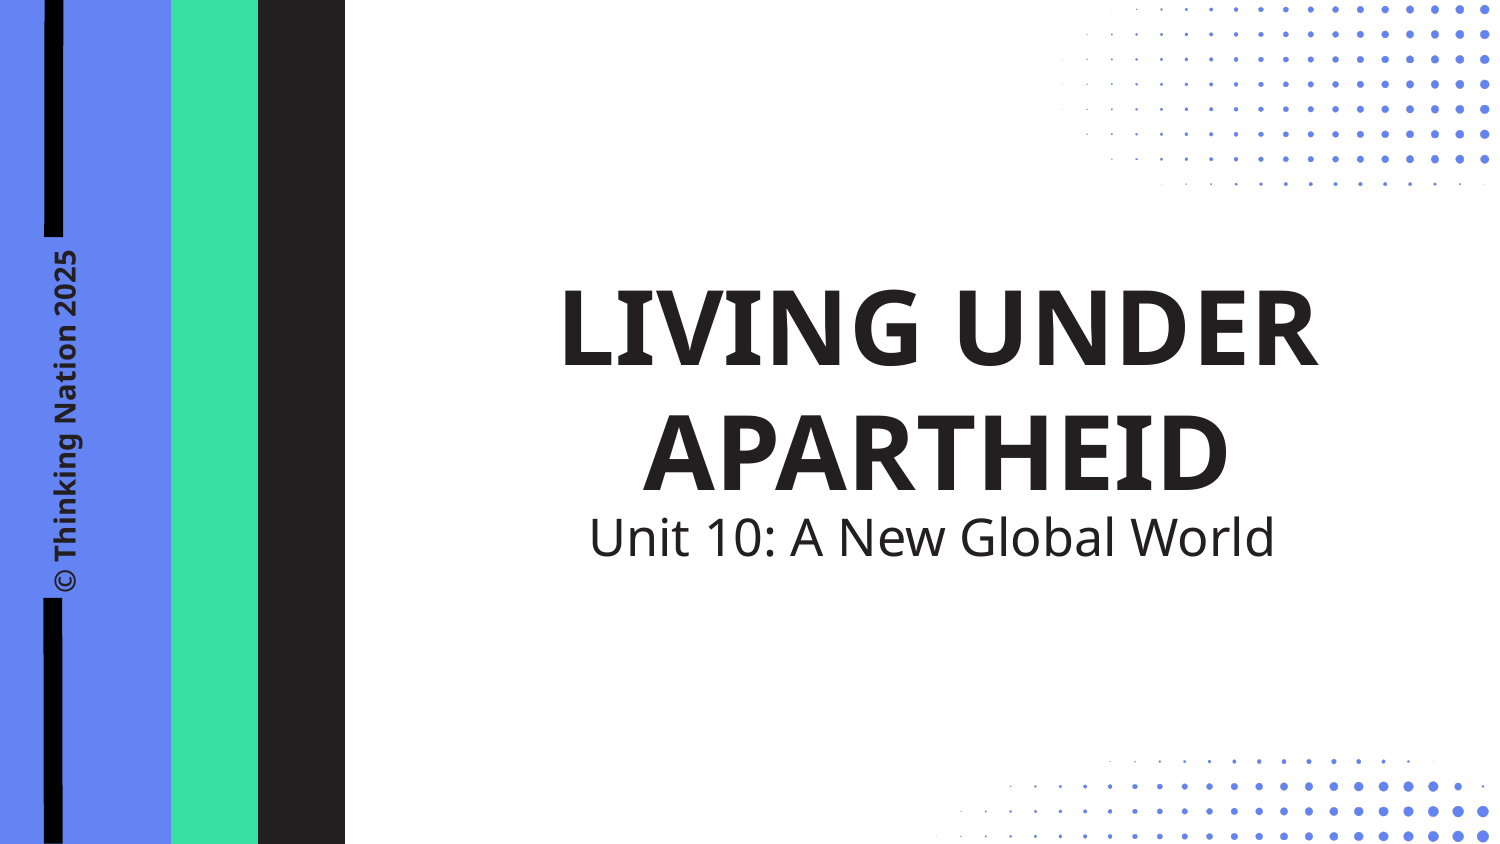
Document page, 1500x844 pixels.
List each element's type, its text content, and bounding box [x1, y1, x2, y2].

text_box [0, 0, 346, 844]
text_box Unit 10: A New Global World [414, 512, 1451, 567]
text_box [1037, 0, 1500, 186]
text_box LIVING UNDER APARTHEID [395, 261, 1482, 512]
text_box [911, 759, 1500, 844]
